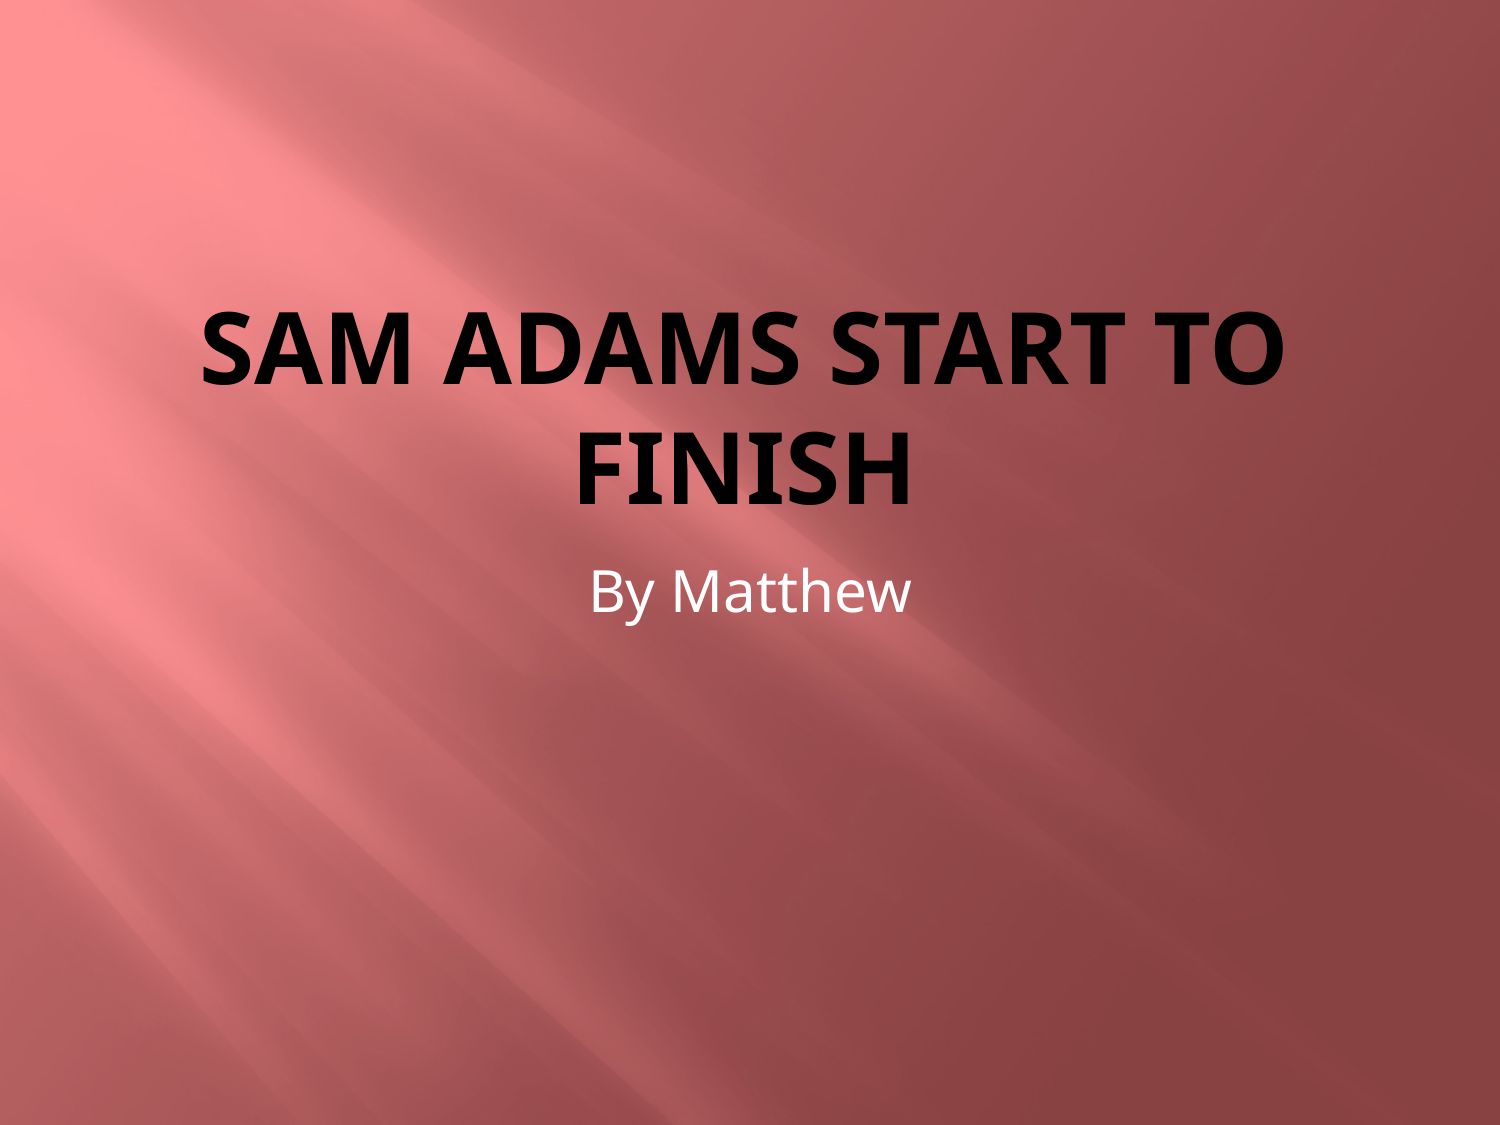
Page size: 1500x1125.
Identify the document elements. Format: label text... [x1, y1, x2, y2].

title Sam Adams Start to Finish [69, 224, 1420, 525]
subtitle By Matthew [225, 546, 1275, 834]
